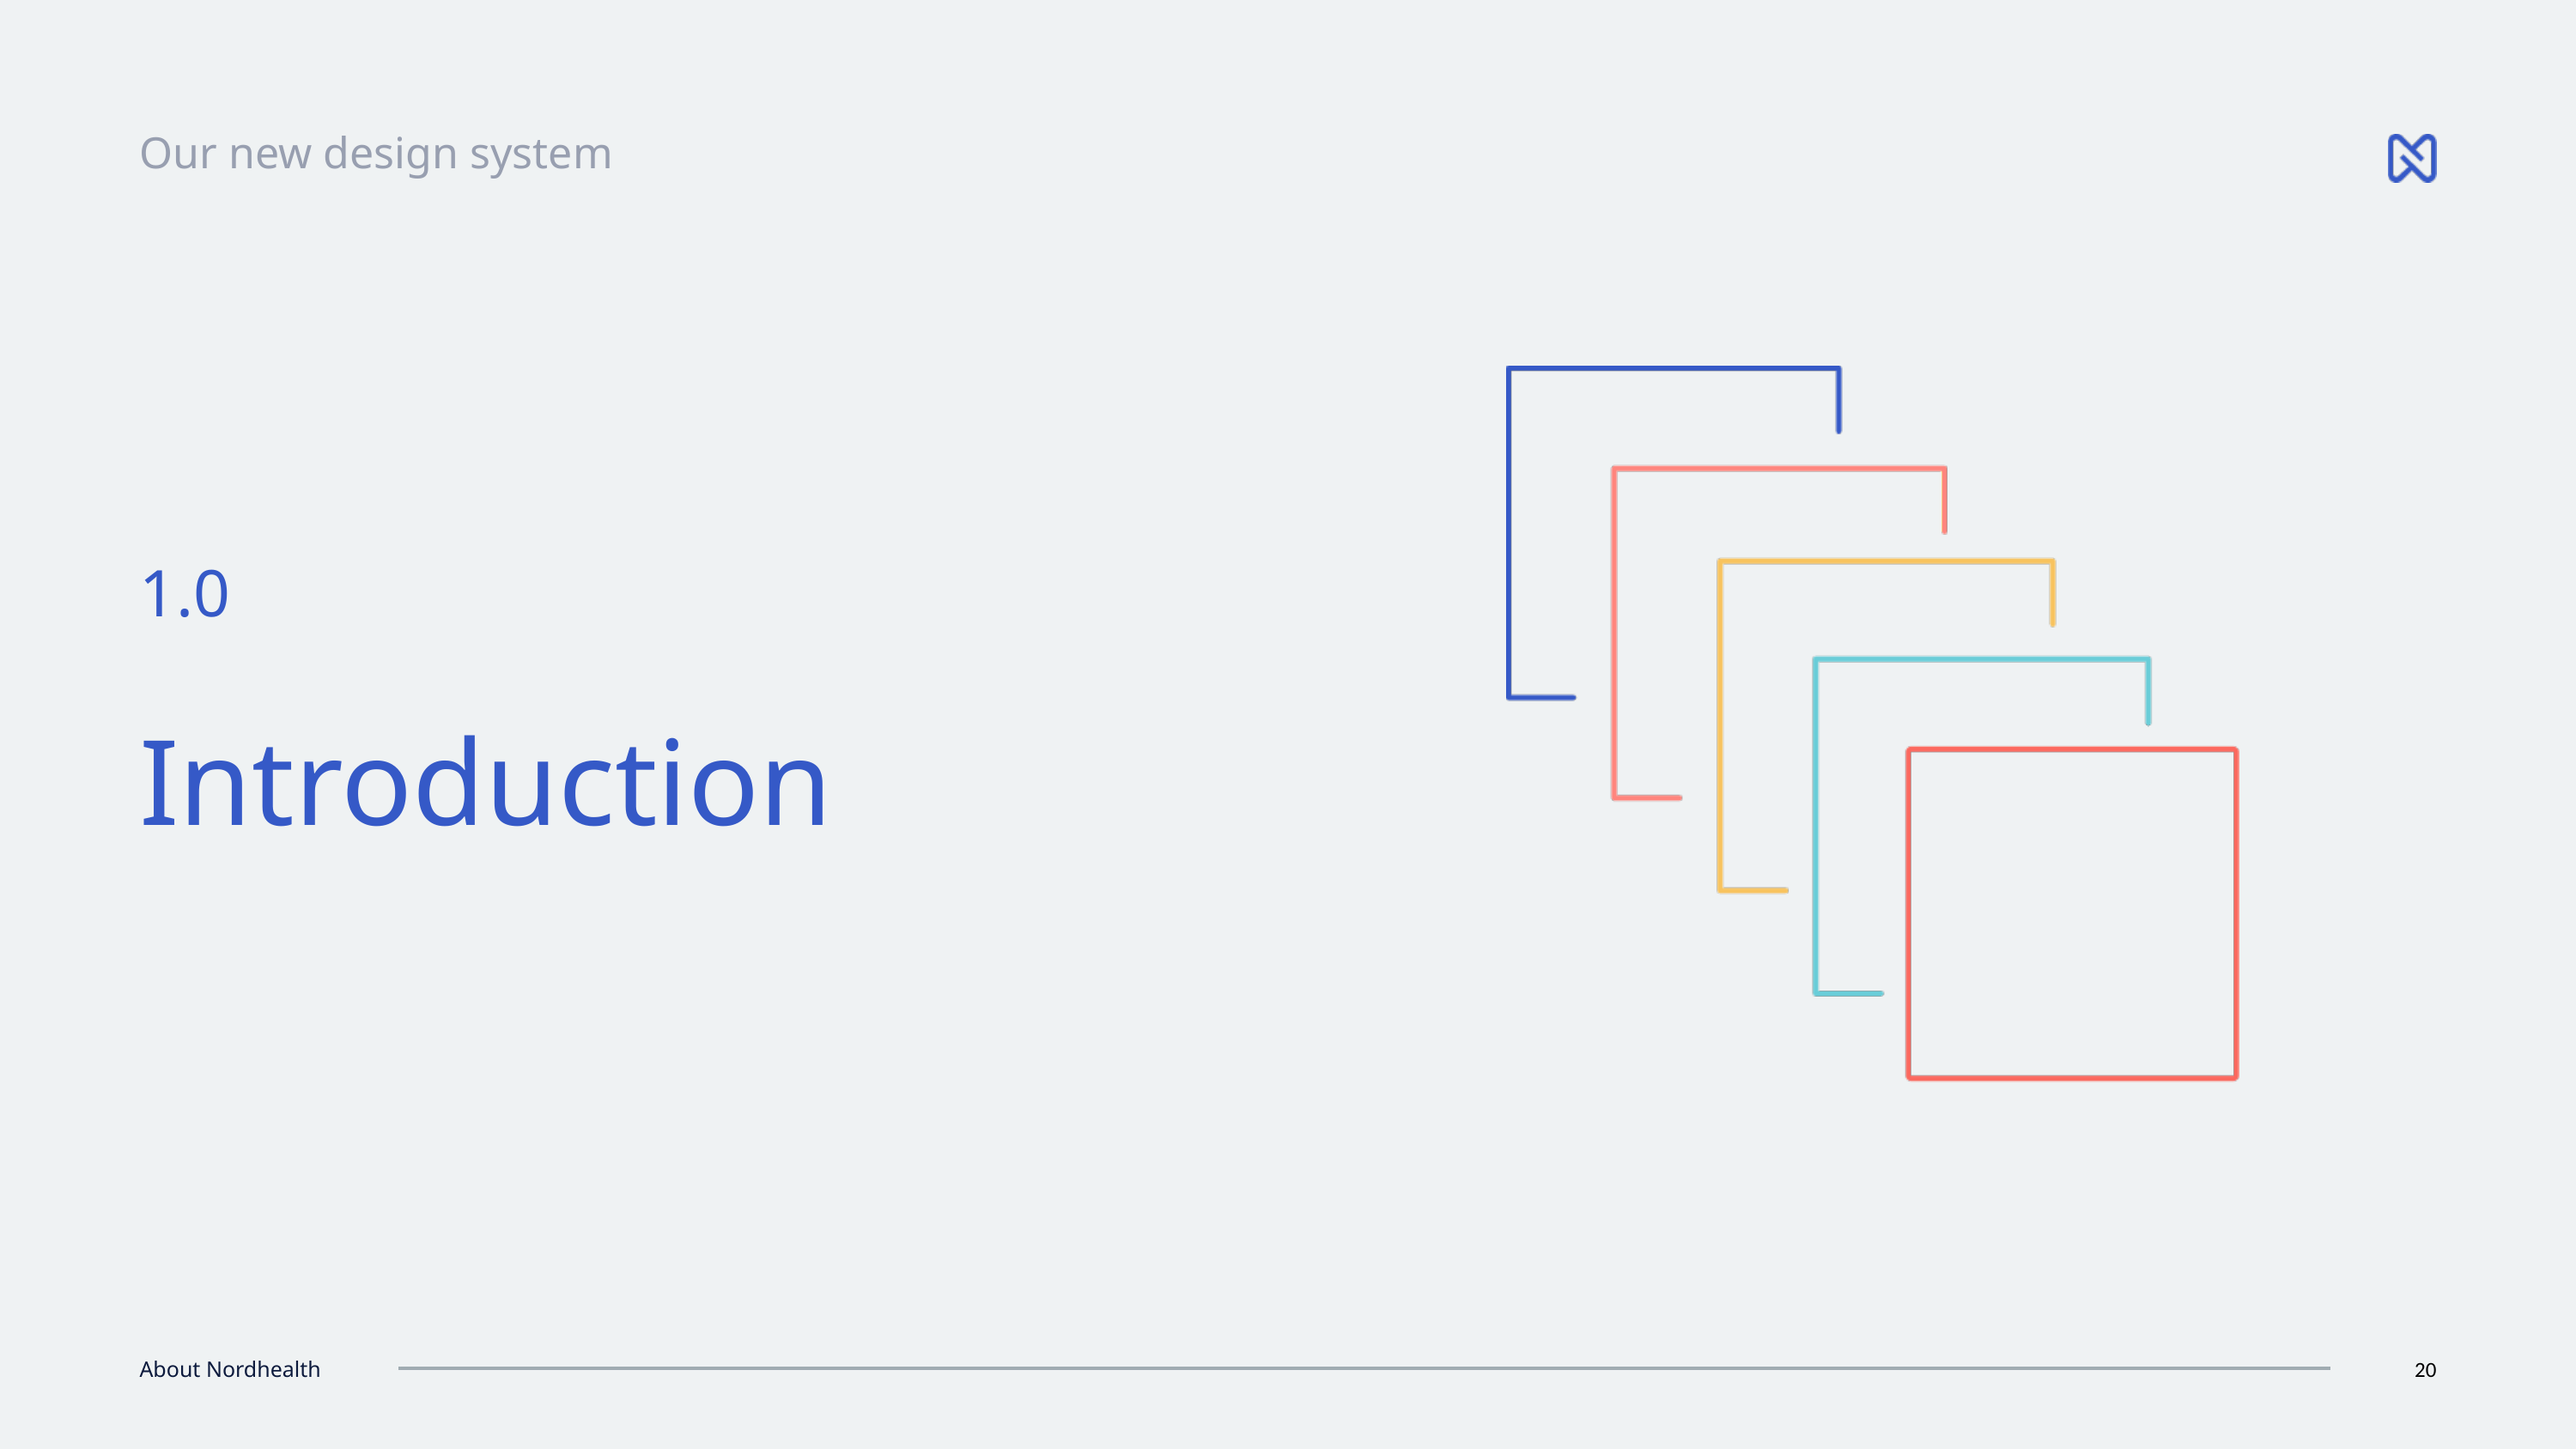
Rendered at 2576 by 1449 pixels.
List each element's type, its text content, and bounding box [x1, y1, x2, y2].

picture [1506, 366, 2239, 1082]
picture [398, 1367, 2330, 1370]
picture [2388, 134, 2437, 183]
text_box About Nordhealth [139, 1343, 433, 1382]
text_box Our new design system [139, 118, 1008, 178]
text_box 20 [2150, 1343, 2437, 1382]
text_box 1.0 Introduction [139, 552, 1299, 849]
